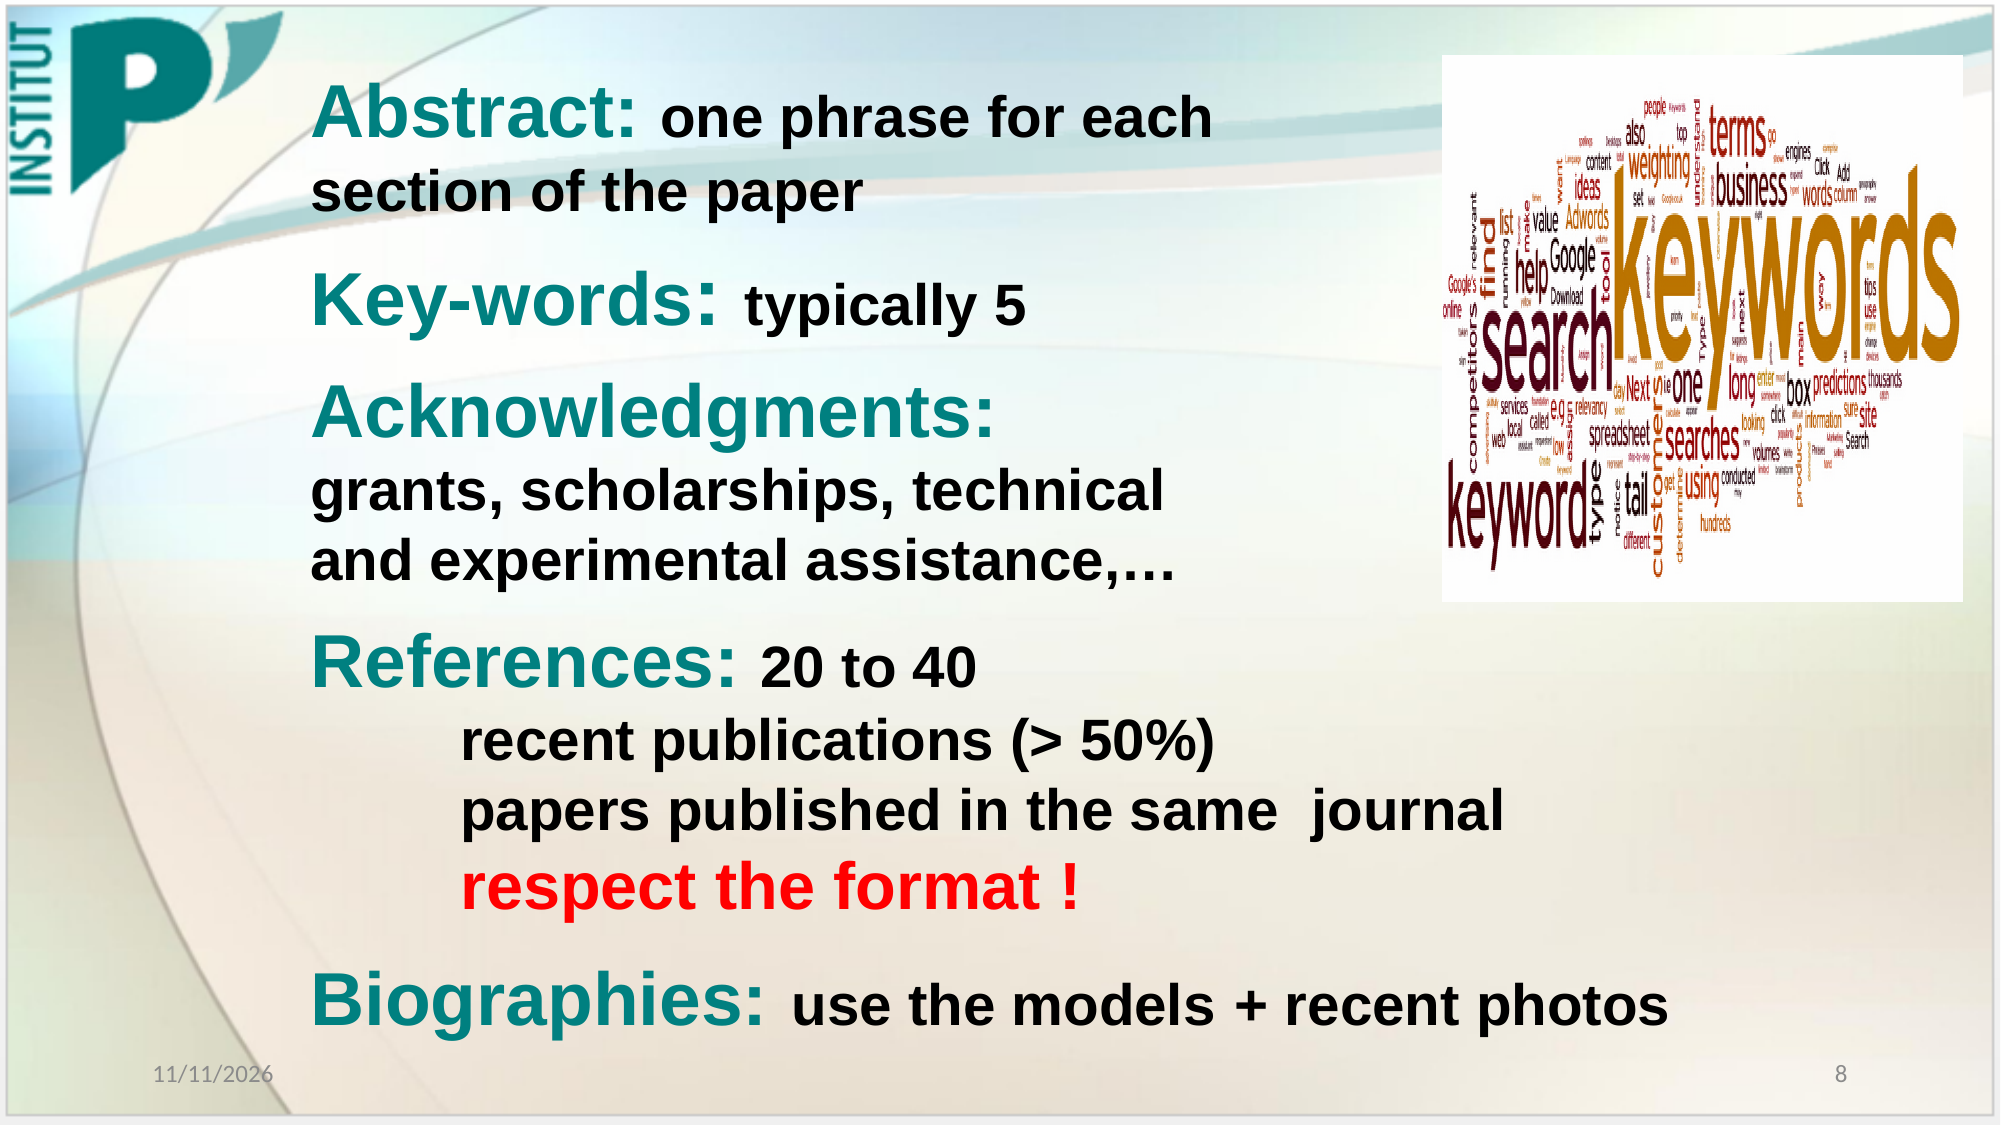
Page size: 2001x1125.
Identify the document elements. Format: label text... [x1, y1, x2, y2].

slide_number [137, 1042, 588, 1103]
picture [0, 0, 2001, 1125]
slide_number 8 [1412, 1050, 1863, 1103]
text_box Abstract: one phrase for each section of the paper Key-words: typically 5 Acknowledgments: grants, scholarships, technical and experimental assistance,… References: 20 to 40 recent publications (> 50%) papers published in the same journal respect the format ! Biographies: use the models + recent photos [295, 55, 1927, 1050]
